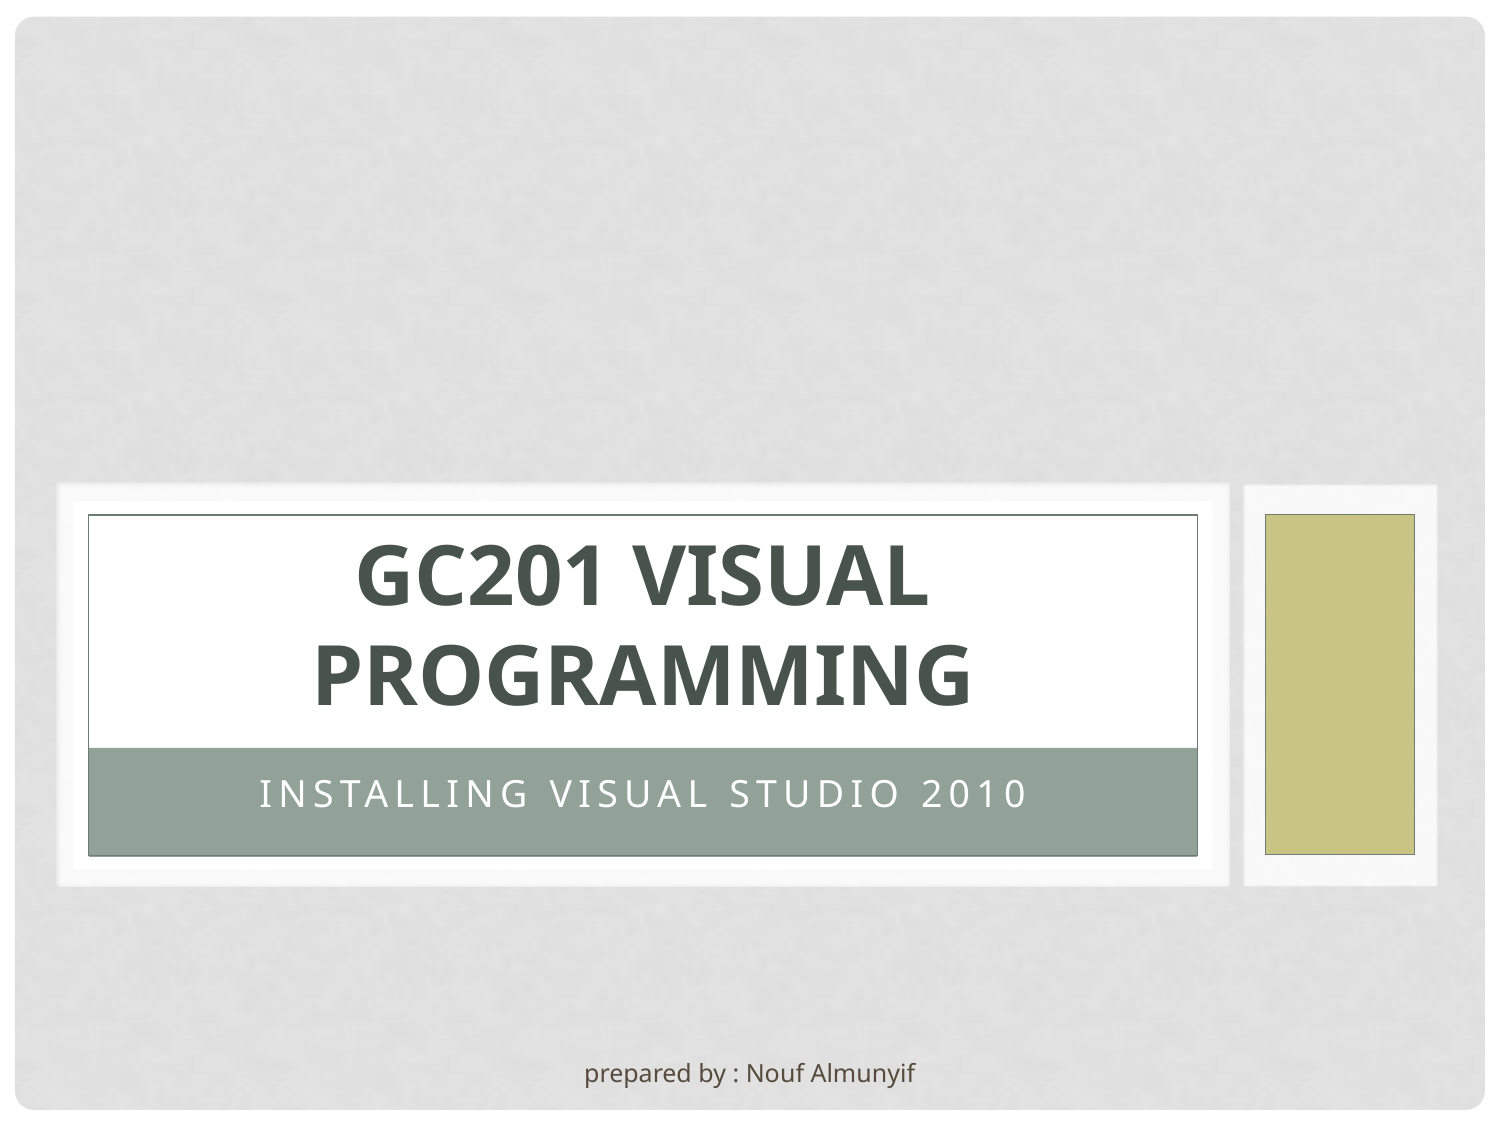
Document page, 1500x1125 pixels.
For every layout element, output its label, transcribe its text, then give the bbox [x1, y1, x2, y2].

subtitle Installing Visual Studio 2010 [105, 762, 1181, 838]
title GC201 Visual Programming [99, 529, 1187, 730]
footer prepared by : Nouf Almunyif [512, 1042, 988, 1103]
